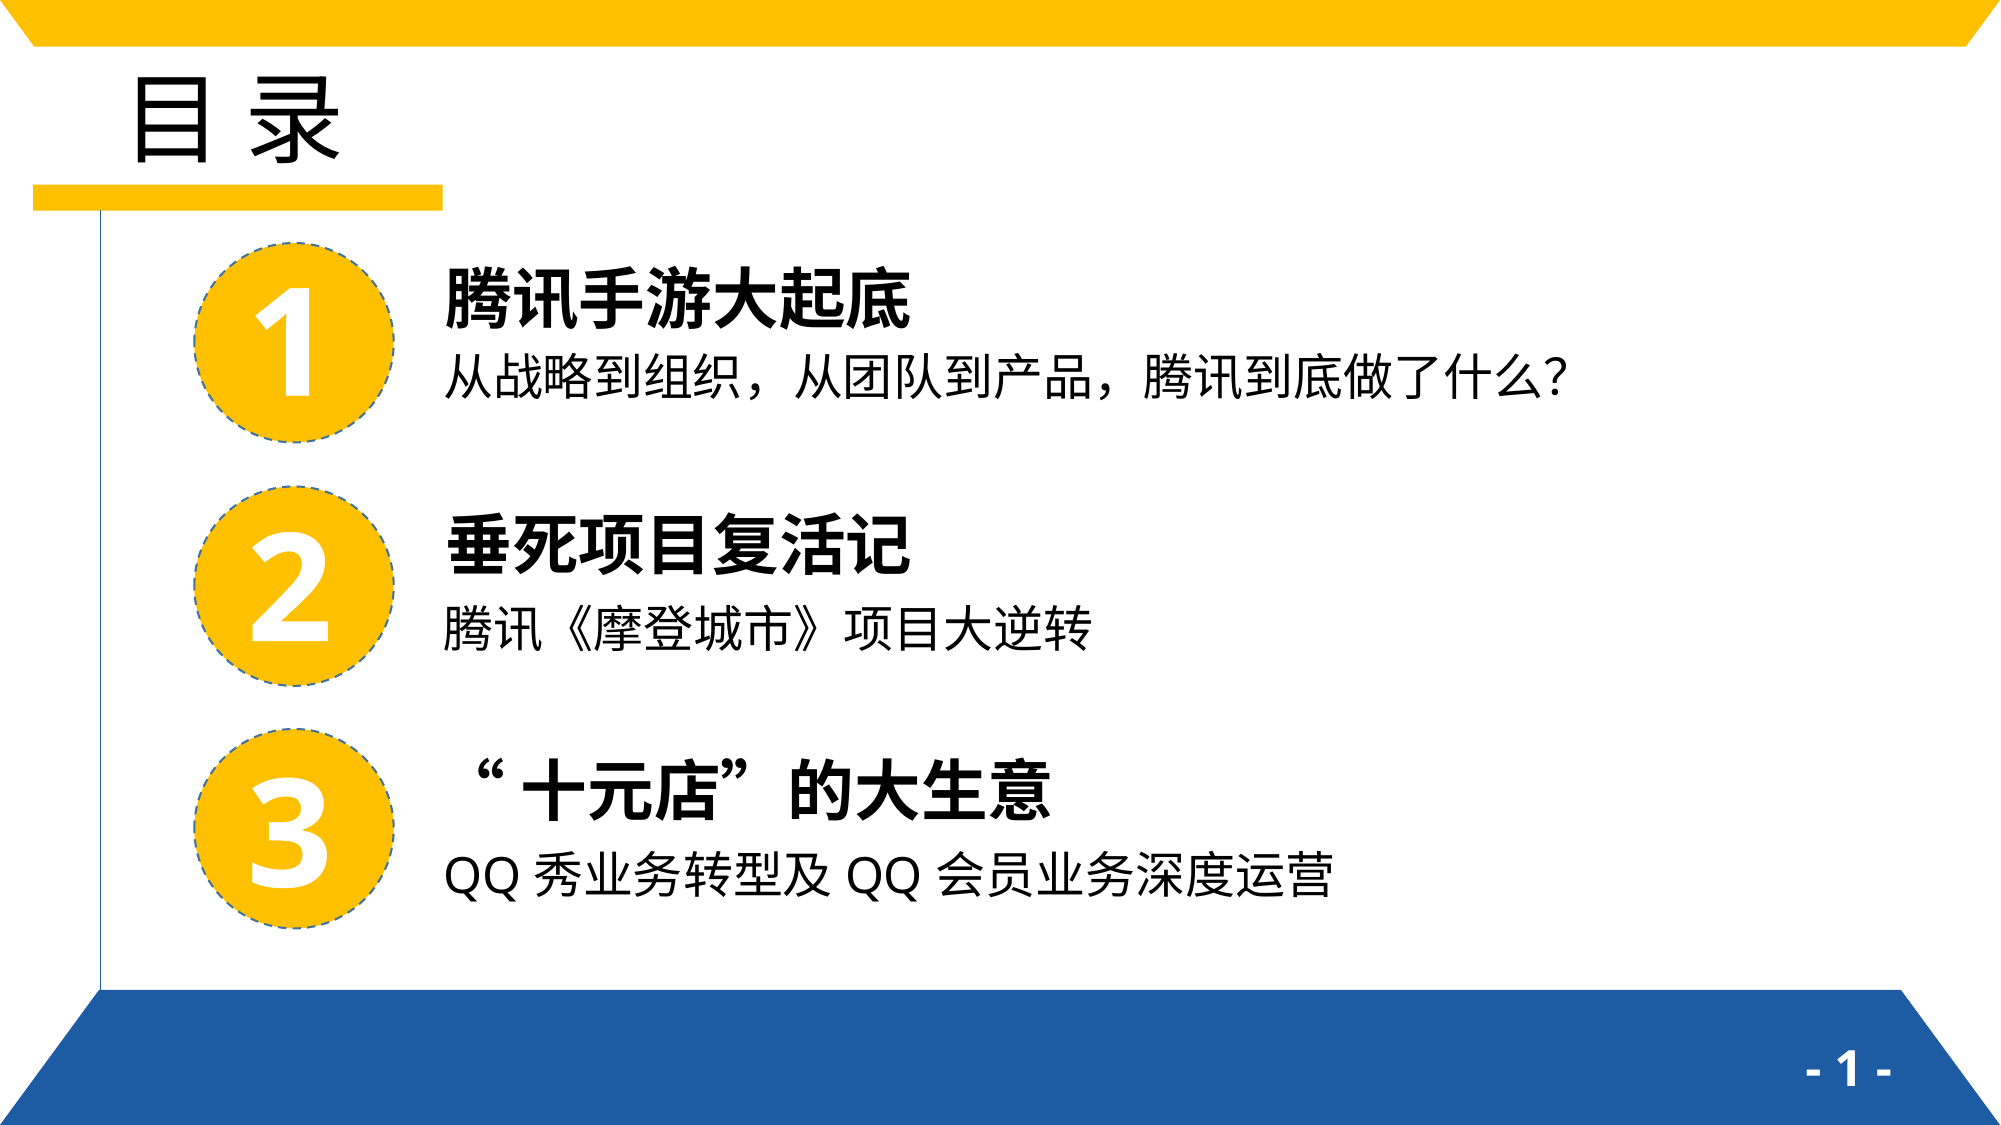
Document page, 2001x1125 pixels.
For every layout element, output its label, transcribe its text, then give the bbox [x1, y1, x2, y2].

text_box [193, 264, 231, 422]
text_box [428, 741, 1716, 913]
text_box [250, 433, 339, 444]
text_box [193, 507, 231, 665]
text_box [0, 988, 2000, 1125]
text_box - 1 - [1790, 1029, 1907, 1105]
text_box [428, 495, 1716, 667]
text_box 1 [231, 237, 348, 433]
text_box [0, 0, 2000, 48]
text_box 2 [231, 483, 348, 679]
text_box 目 录 [107, 47, 360, 183]
text_box [348, 258, 395, 428]
text_box [348, 744, 395, 914]
text_box [32, 184, 444, 212]
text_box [428, 249, 1716, 414]
text_box [348, 502, 395, 672]
text_box [263, 924, 327, 930]
text_box [193, 750, 231, 908]
text_box [255, 679, 331, 687]
text_box 3 [231, 728, 348, 924]
